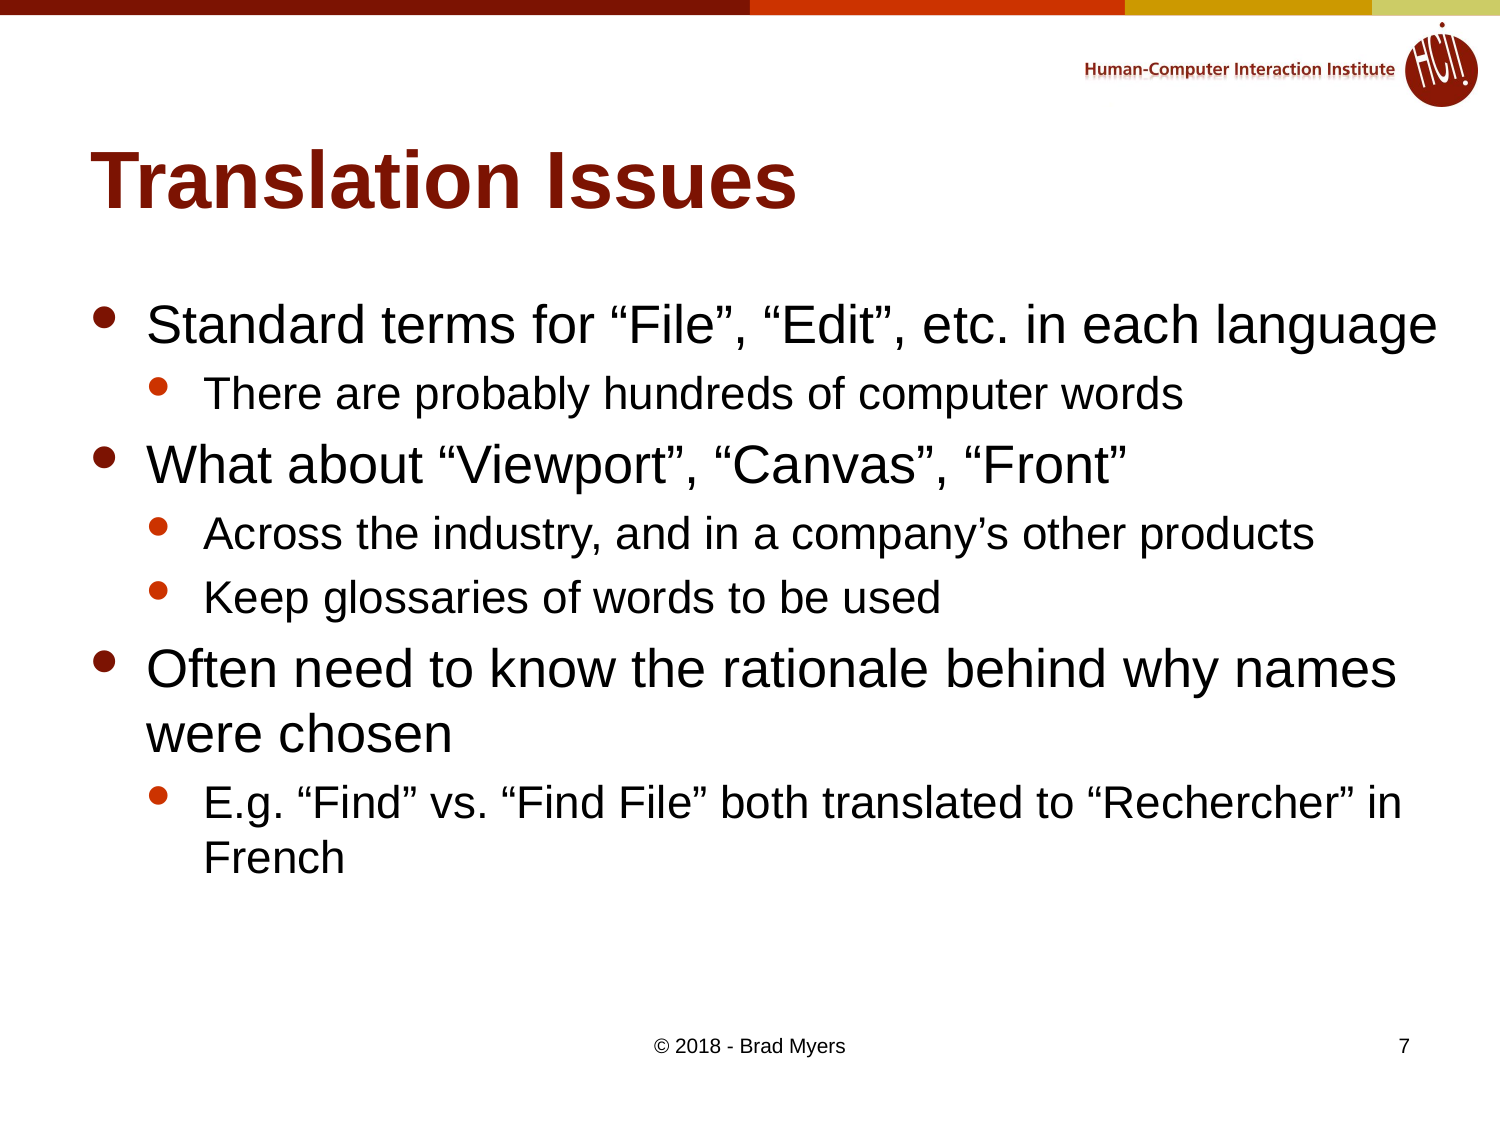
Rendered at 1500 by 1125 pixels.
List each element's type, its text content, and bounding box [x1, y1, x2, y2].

title Translation Issues [74, 19, 1313, 233]
list Standard terms for “File”, “Edit”, etc. in each language There are probably hundreds of computer words What about “Viewport”, “Canvas”, “Front” Across the industry, and in a company’s other products Keep glossaries of words to be used Often need to know the rationale behind why names were chosen E.g. “Find” vs. “Find File” both translated to “Rechercher” in French [74, 281, 1469, 1006]
footer © 2018 - Brad Myers [512, 1024, 988, 1101]
picture [1313, 22, 1478, 107]
slide_number 7 [1074, 1024, 1426, 1101]
